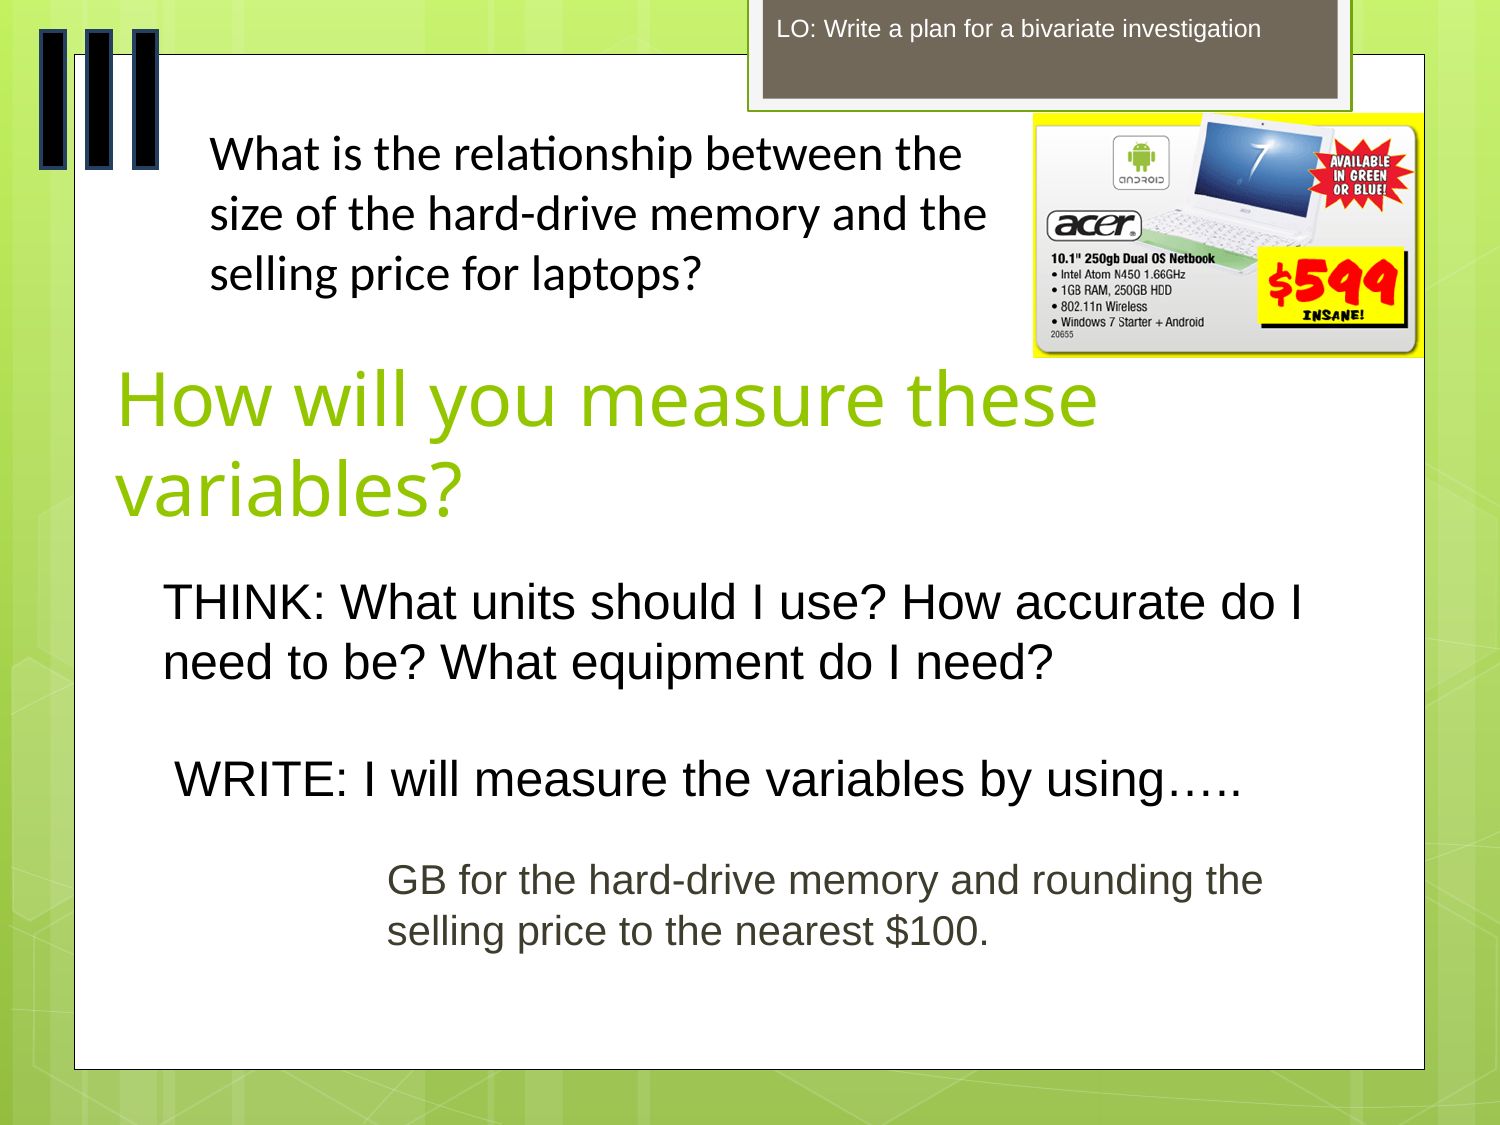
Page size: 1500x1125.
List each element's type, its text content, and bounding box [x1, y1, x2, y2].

title How will you measure these variables? [100, 373, 1424, 539]
text_box THINK: What units should I use? How accurate do I need to be? What equipment do I need? [147, 562, 1341, 698]
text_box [194, 113, 1424, 359]
text_box GB for the hard-drive memory and rounding the selling price to the nearest $100. [372, 846, 1329, 961]
text_box LO: Write a plan for a bivariate investigation [761, 5, 1341, 80]
text_box WRITE: I will measure the variables by using….. [159, 739, 1353, 815]
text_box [40, 30, 158, 169]
